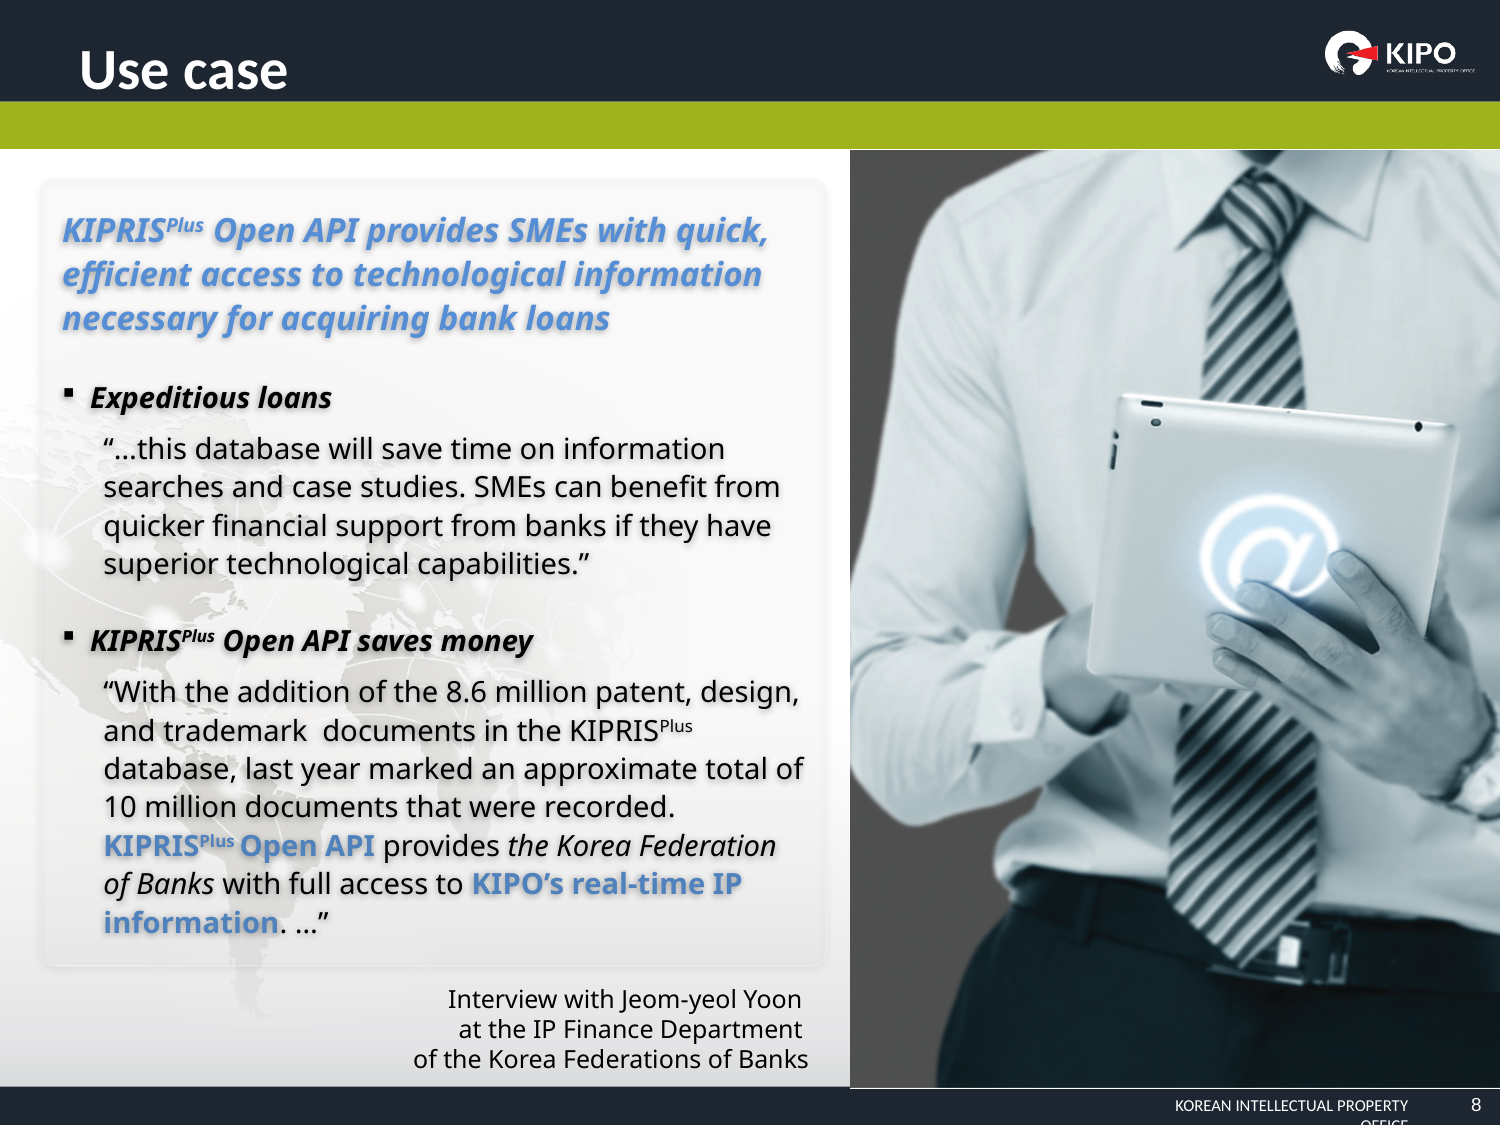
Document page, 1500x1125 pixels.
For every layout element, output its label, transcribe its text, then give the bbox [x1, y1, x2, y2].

text_box Interview with Jeom-yeol Yoon at the IP Finance Department of the Korea Federations of Banks [43, 975, 825, 1081]
text_box Use case [64, 23, 1270, 109]
picture [819, 149, 1500, 1089]
picture [1308, 15, 1500, 102]
text_box KIPRISPlus Open API provides SMEs with quick, efficient access to technological information necessary for acquiring bank loans Expeditious loans “…this database will save time on information searches and case studies. SMEs can benefit from quicker financial support from banks if they have superior technological capabilities.” KIPRISPlus Open API saves money “With the addition of the 8.6 million patent, design, and trademark documents in the KIPRISPlus database, last year marked an approximate total of 10 million documents that were recorded. KIPRISPlus Open API provides the Korea Federation of Banks with full access to KIPO’s real-time IP information. …” [37, 176, 830, 969]
